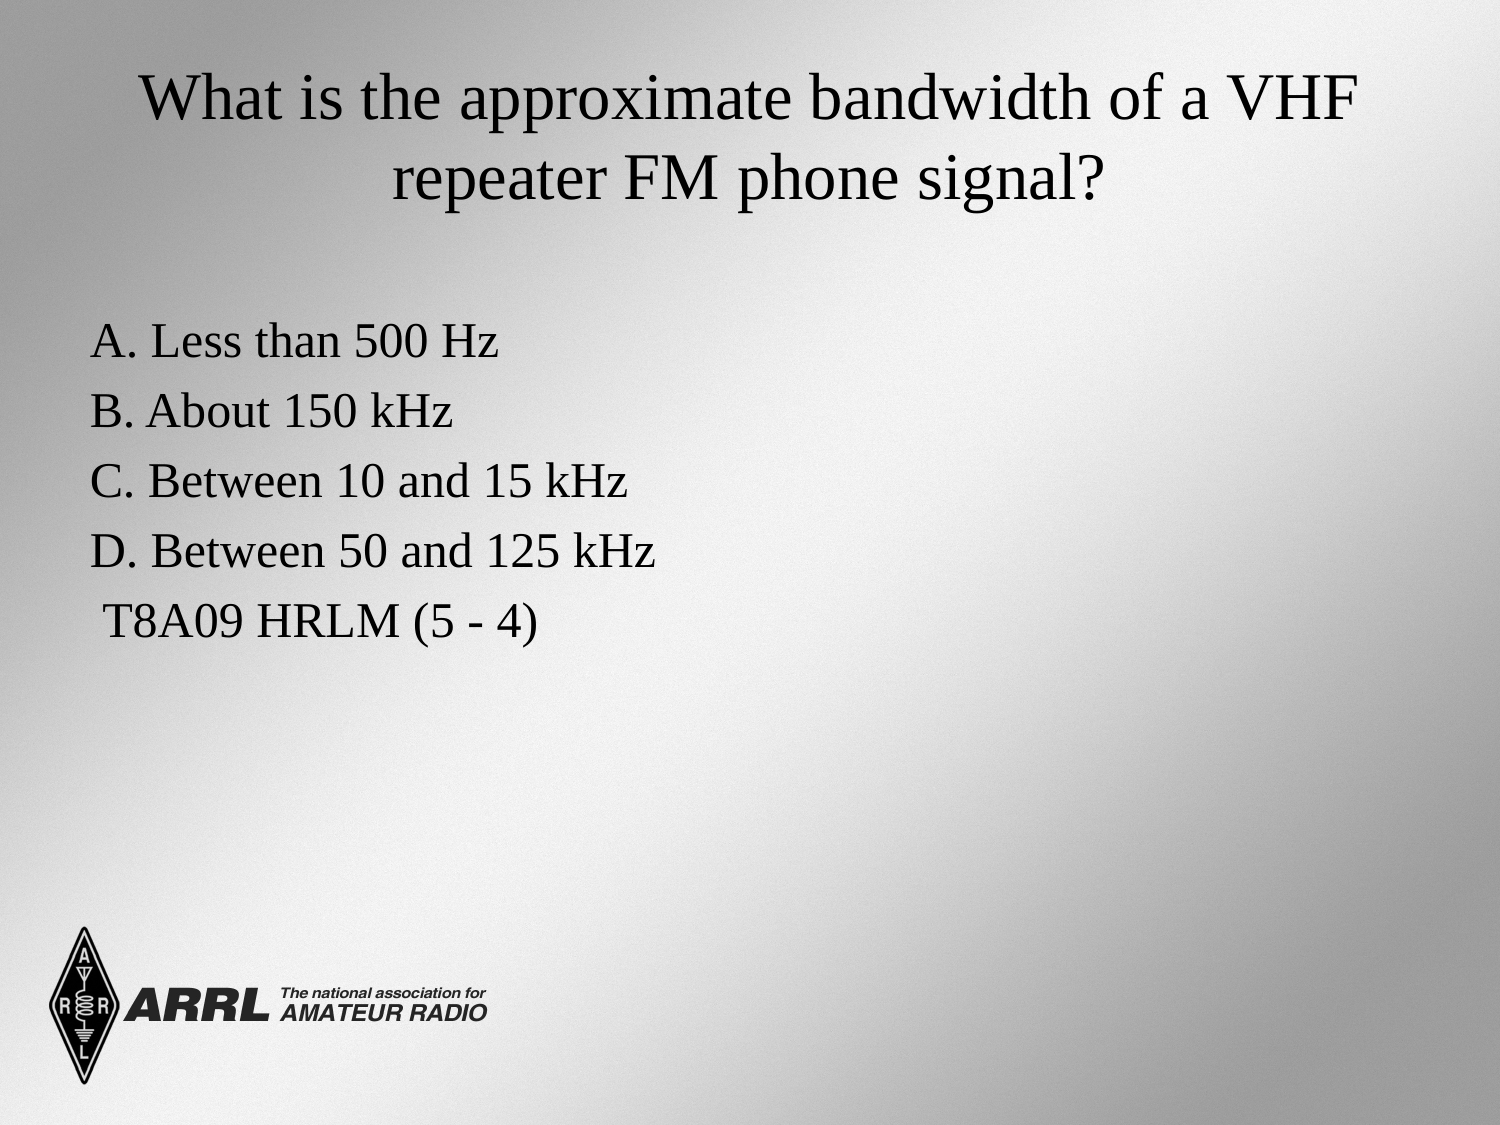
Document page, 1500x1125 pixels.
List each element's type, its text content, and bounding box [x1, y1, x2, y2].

title What is the approximate bandwidth of a VHF repeater FM phone signal? [75, 45, 1425, 233]
picture [0, 0, 1500, 1125]
list A. Less than 500 Hz B. About 150 kHz C. Between 10 and 15 kHz D. Between 50 and 125 kHz T8A09 HRLM (5 - 4) [75, 299, 1425, 1005]
